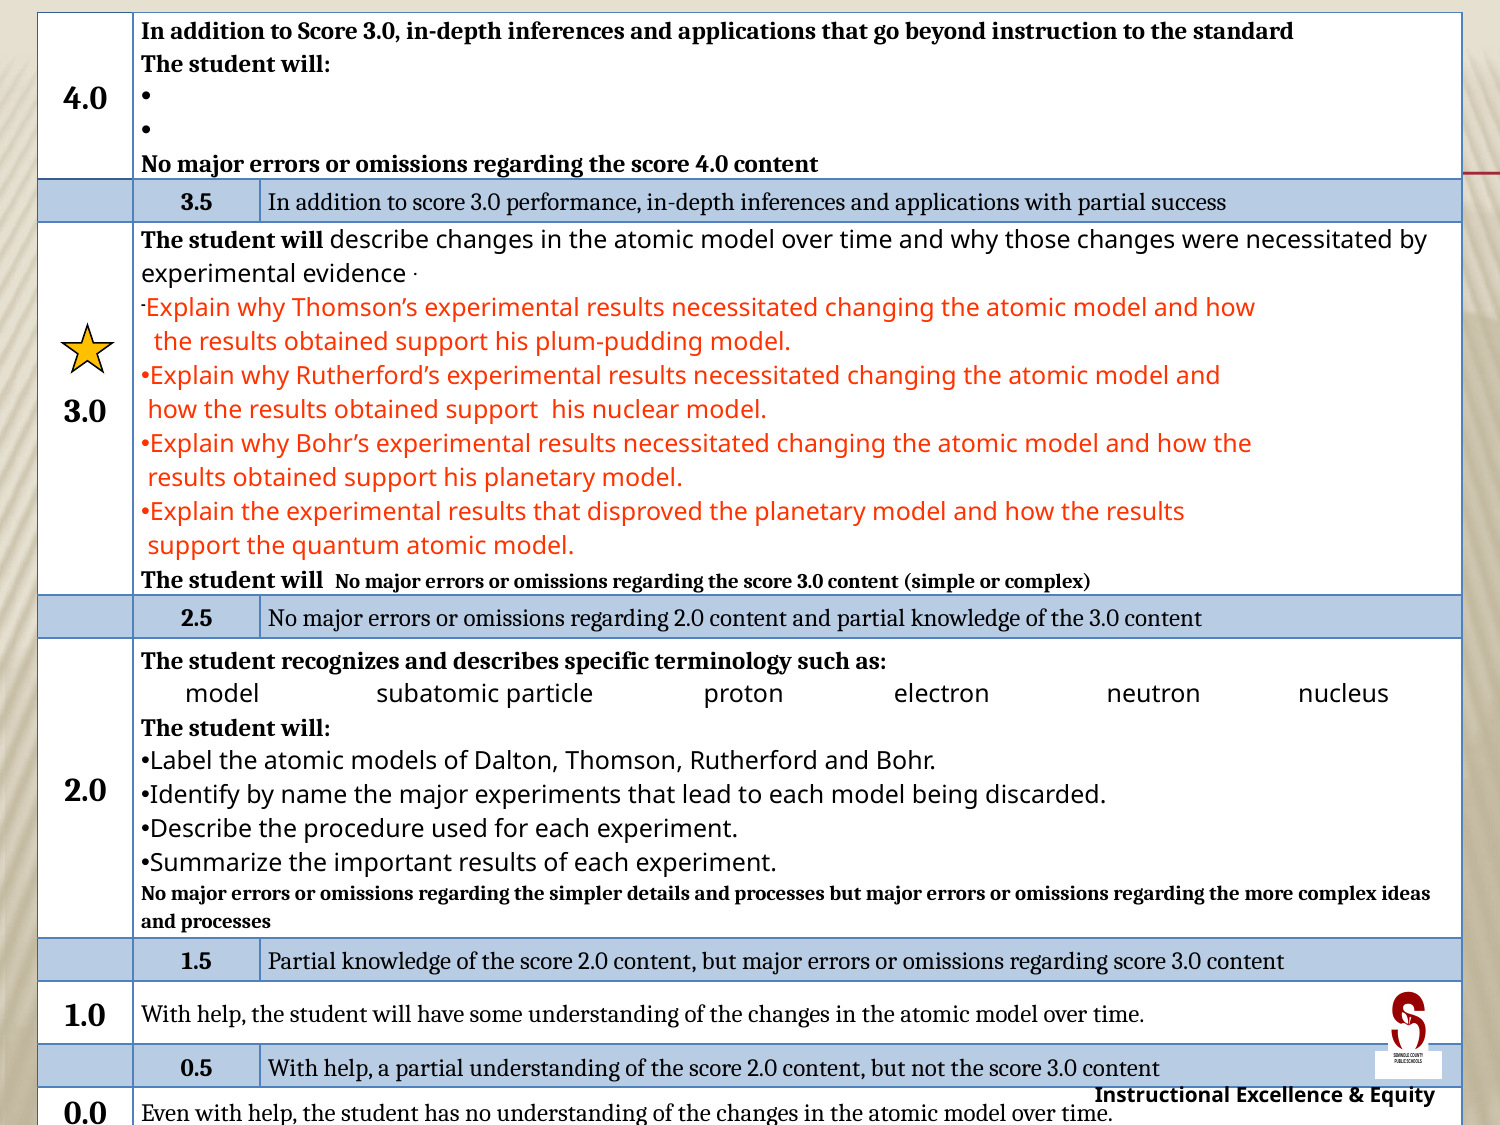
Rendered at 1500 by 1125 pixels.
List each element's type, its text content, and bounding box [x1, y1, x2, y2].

table_cell [38, 596, 132, 637]
table_cell 1.5 [134, 939, 259, 980]
table_cell The student recognizes and describes specific terminology such as: model subatomic particle proton electron neutron nucleus The student will: Label the atomic models of Dalton, Thomson, Rutherford and Bohr. Identify by name the major experiments that lead to each model being discarded. Describe the procedure used for each experiment. Summarize the important results of each experiment. No major errors or omissions regarding the simpler details and processes but major errors or omissions regarding the more complex ideas and processes [134, 639, 1461, 937]
table_cell 2.0 [38, 639, 132, 937]
table_header 4.0 [38, 13, 132, 178]
table_cell 3.5 [134, 180, 259, 221]
table_cell 1.0 [38, 982, 132, 1043]
table_cell 0.5 [134, 1045, 259, 1086]
table_cell [38, 939, 132, 980]
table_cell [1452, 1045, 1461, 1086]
table_cell 2.5 [134, 596, 259, 637]
text_box [62, 324, 113, 372]
table_cell 0.0 [38, 1088, 132, 1125]
table_cell With help, a partial understanding of the score 2.0 content, but not the score 3.0 content [261, 1045, 1364, 1086]
text_box Instructional Excellence & Equity [975, 1074, 1450, 1115]
table_cell With help, the student will have some understanding of the changes in the atomic model over time. [134, 982, 1461, 1043]
table_cell The student will describe changes in the atomic model over time and why those changes were necessitated by experimental evidence . -Explain why Thomson’s experimental results necessitated changing the atomic model and how the results obtained support his plum-pudding model. Explain why Rutherford’s experimental results necessitated changing the atomic model and how the results obtained support his nuclear model. Explain why Bohr’s experimental results necessitated changing the atomic model and how the results obtained support his planetary model. Explain the experimental results that disproved the planetary model and how the results support the quantum atomic model. The student will No major errors or omissions regarding the score 3.0 content (simple or complex) [134, 223, 1461, 594]
table_cell No major errors or omissions regarding 2.0 content and partial knowledge of the 3.0 content [261, 596, 1461, 637]
table_cell [38, 1045, 132, 1086]
table_cell 3.0 [38, 223, 132, 594]
table_cell Even with help, the student has no understanding of the changes in the atomic model over time. [134, 1088, 1461, 1125]
table_cell In addition to score 3.0 performance, in-depth inferences and applications with partial success [261, 180, 1461, 221]
table_cell [38, 180, 132, 221]
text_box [1374, 987, 1443, 1085]
table_header In addition to Score 3.0, in-depth inferences and applications that go beyond instruction to the standard The student will: No major errors or omissions regarding the score 4.0 content [134, 13, 1461, 178]
table_cell Partial knowledge of the score 2.0 content, but major errors or omissions regarding score 3.0 content [261, 939, 1461, 980]
